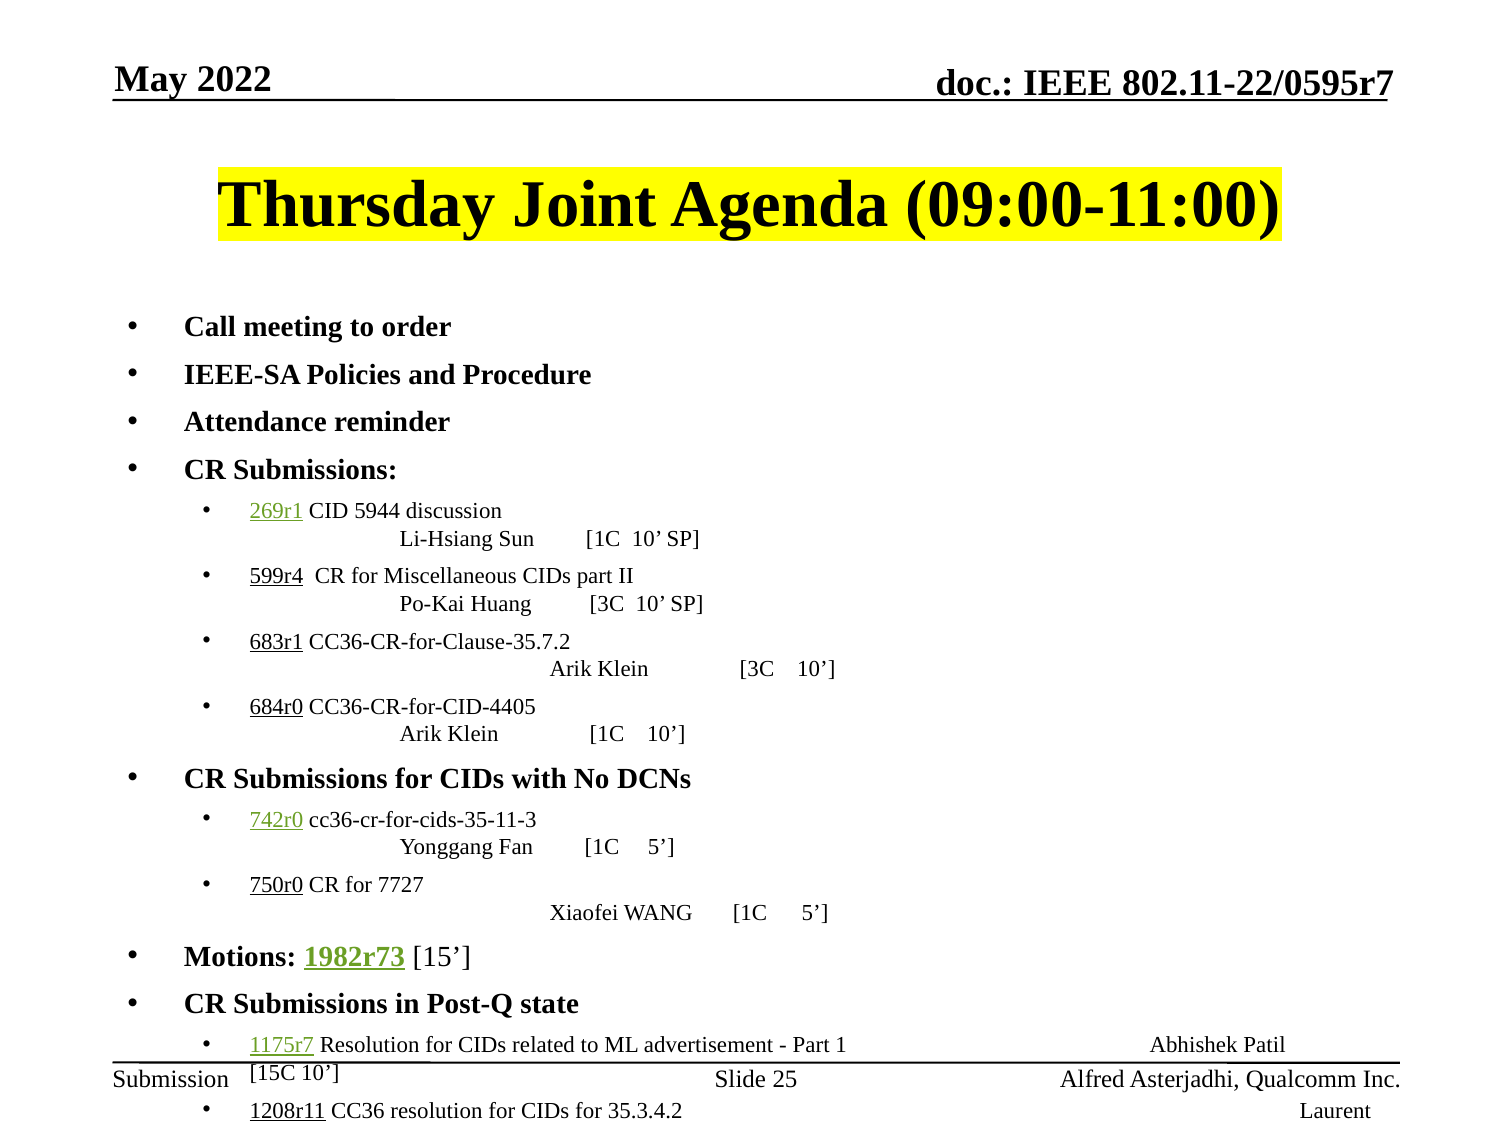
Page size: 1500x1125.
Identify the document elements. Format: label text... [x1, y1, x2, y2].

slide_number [114, 54, 423, 100]
list Call meeting to order IEEE-SA Policies and Procedure Attendance reminder CR Submissions: 269r1 CID 5944 discussion Li-Hsiang Sun [1C 10’ SP] 599r4 CR for Miscellaneous CIDs part II Po-Kai Huang [3C 10’ SP] 683r1 CC36-CR-for-Clause-35.7.2 Arik Klein [3C 10’] 684r0 CC36-CR-for-CID-4405 Arik Klein [1C 10’] CR Submissions for CIDs with No DCNs 742r0 cc36-cr-for-cids-35-11-3 Yonggang Fan [1C 5’] 750r0 CR for 7727 Xiaofei WANG [1C 5’] Motions: 1982r73 [15’] CR Submissions in Post-Q state 1175r7 Resolution for CIDs related to ML advertisement - Part 1 Abhishek Patil [15C 10’] 1208r11 CC36 resolution for CIDs for 35.3.4.2 Laurent Cariou [3C 10’] 552r3 CR-for-Individual TWT Ming Gan [6C 10’] AoB: Recess [112, 299, 1388, 1063]
footer Alfred Asterjadhi, Qualcomm Inc. [878, 1061, 1402, 1093]
title Thursday Joint Agenda (09:00-11:00) [112, 112, 1388, 288]
slide_number Slide 25 [712, 1061, 800, 1123]
